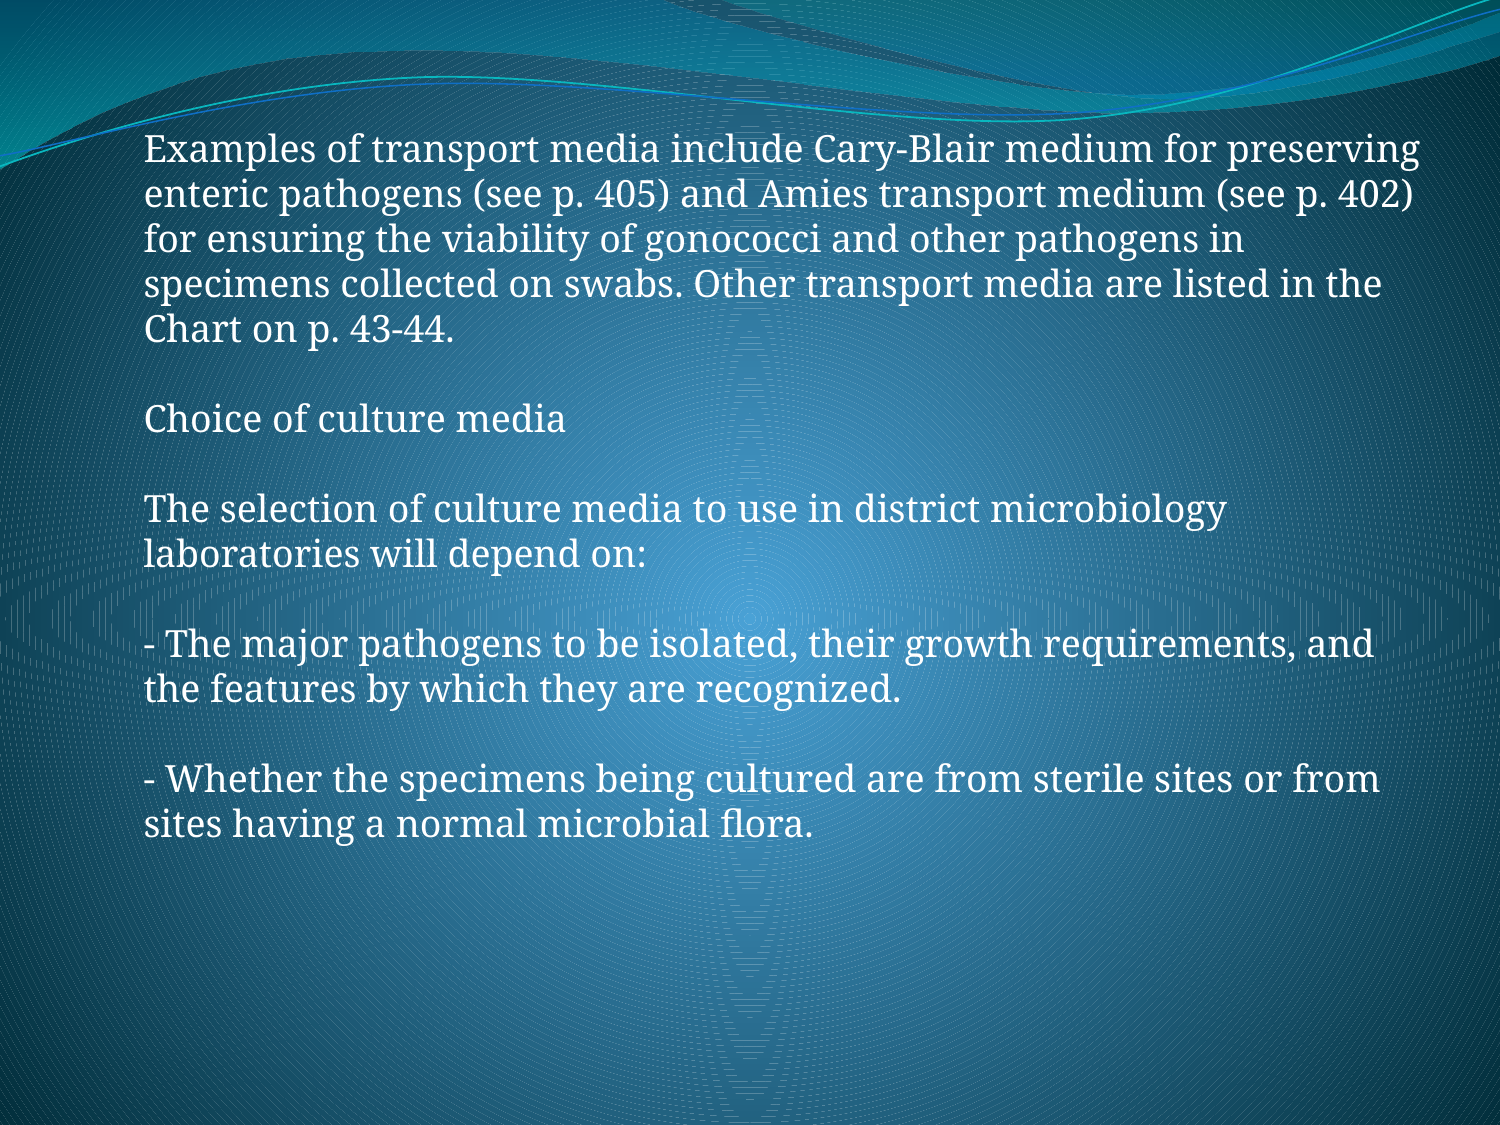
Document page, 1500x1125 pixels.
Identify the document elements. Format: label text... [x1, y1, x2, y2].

text_box [128, 46, 1454, 117]
text_box Examples of transport media include Cary-Blair medium for preserving enteric pathogens (see p. 405) and Amies transport medium (see p. 402) for ensuring the viability of gonococci and other pathogens in specimens collected on swabs. Other transport media are listed in the Chart on p. 43-44. Choice of culture media The selection of culture media to use in district microbiology laboratories will depend on: - The major pathogens to be isolated, their growth requirements, and the features by which they are recognized. - Whether the specimens being cultured are from sterile sites or from sites having a normal microbial flora. [128, 117, 1454, 942]
